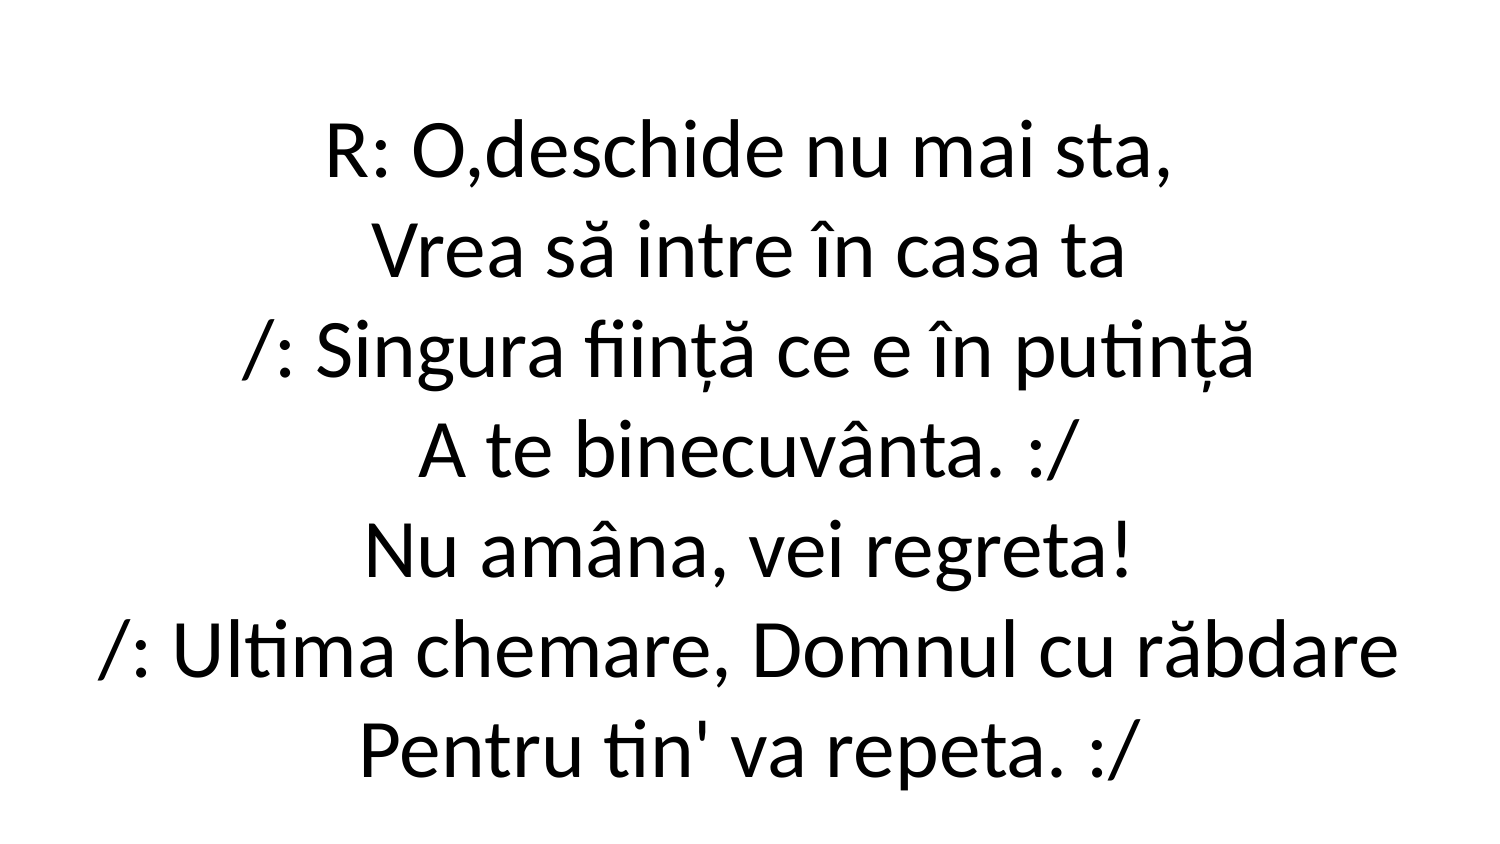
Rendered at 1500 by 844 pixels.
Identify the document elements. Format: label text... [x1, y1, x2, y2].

text_box R: O,deschide nu mai sta, Vrea să intre în casa ta /: Singura ființă ce e în putință A te binecuvânta. :/ Nu amâna, vei regreta! /: Ultima chemare, Domnul cu răbdare Pentru tin' va repeta. :/ [83, 42, 1416, 802]
